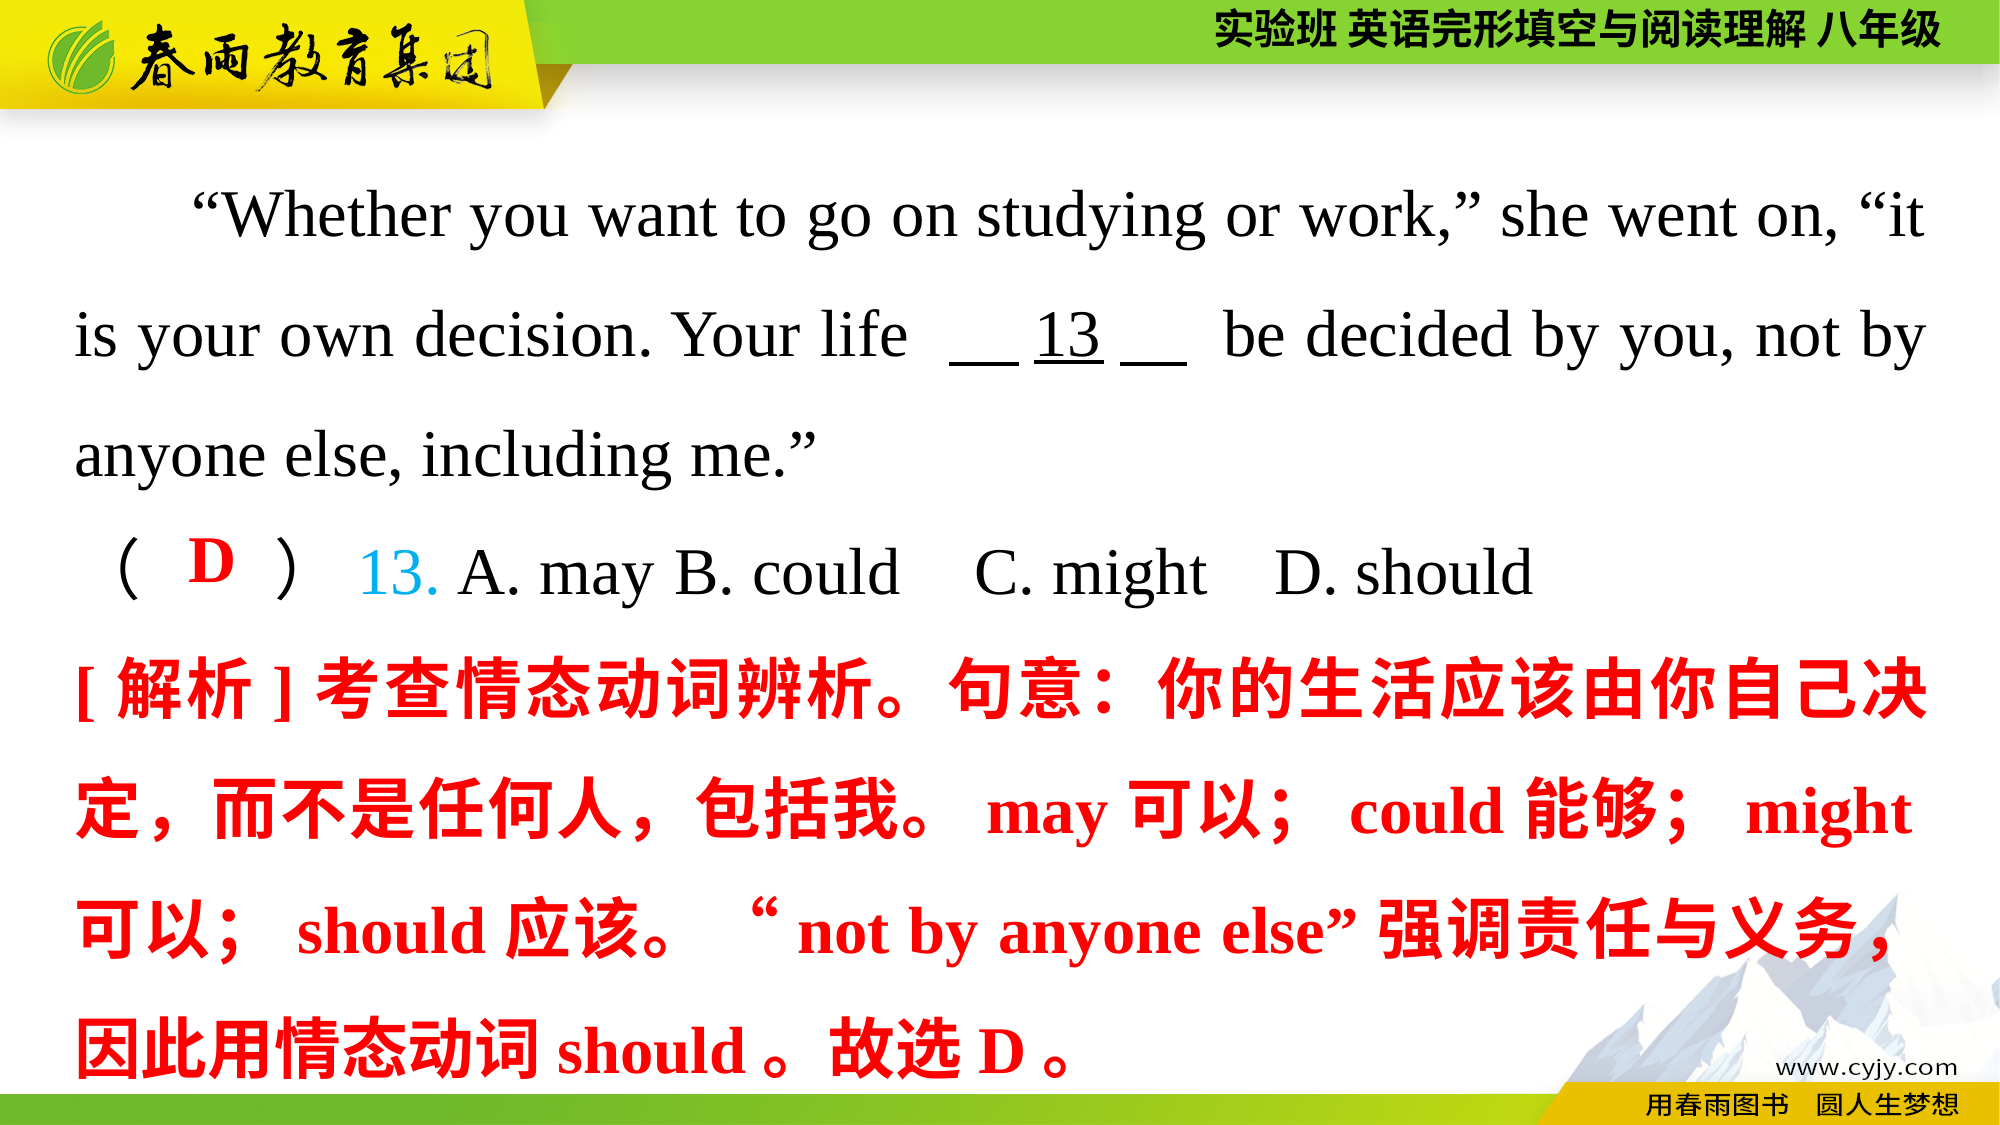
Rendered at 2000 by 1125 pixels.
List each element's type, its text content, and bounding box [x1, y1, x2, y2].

list “Whether you want to go on studying or work,” she went on, “it is your own decision. Your life 13 be decided by you, not by anyone else, including me.” [59, 122, 1944, 480]
text_box D [173, 508, 252, 599]
text_box [解析]考查情态动词辨析。句意：你的生活应该由你自己决定，而不是任何人，包括我。may可以；could能够；might可以；should应该。“not by anyone else”强调责任与义务，因此用情态动词should。故选D。 [59, 599, 1944, 1094]
text_box （ ）13. A. may B. could C. might D. should [59, 480, 1944, 599]
picture [0, 0, 2000, 1125]
